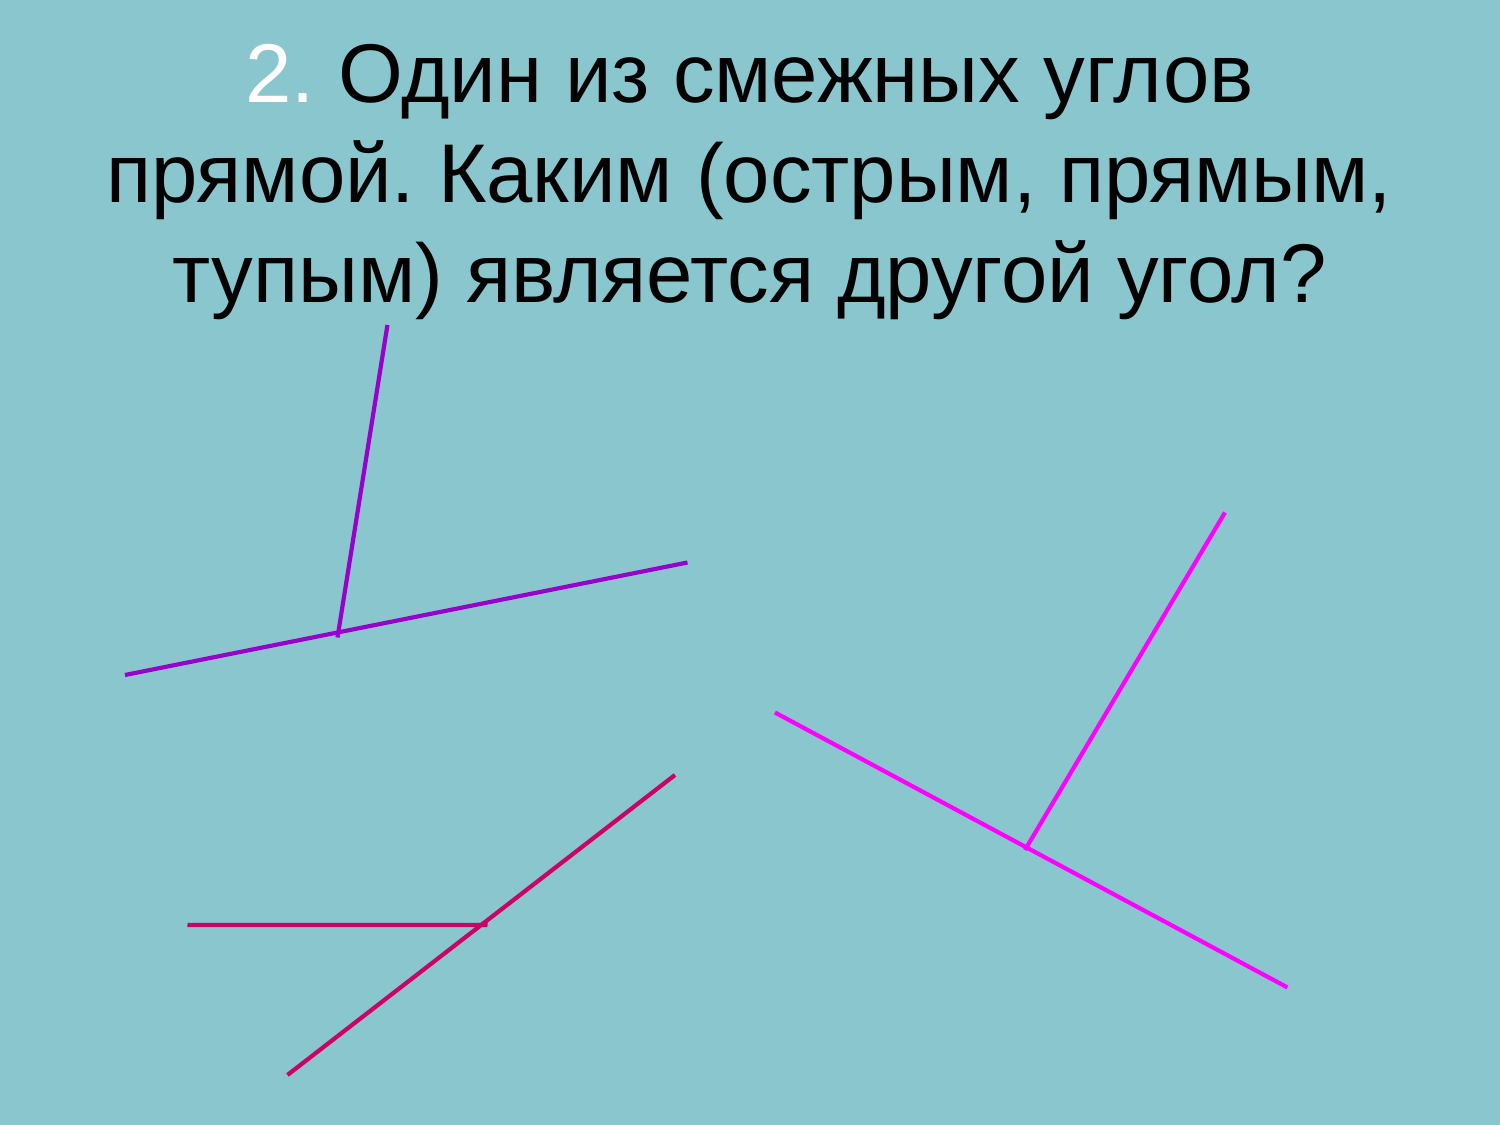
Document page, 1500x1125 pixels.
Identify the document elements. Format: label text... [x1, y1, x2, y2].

title 2. Один из смежных углов прямой. Каким (острым, прямым, тупым) является другой угол? [74, 49, 1426, 288]
